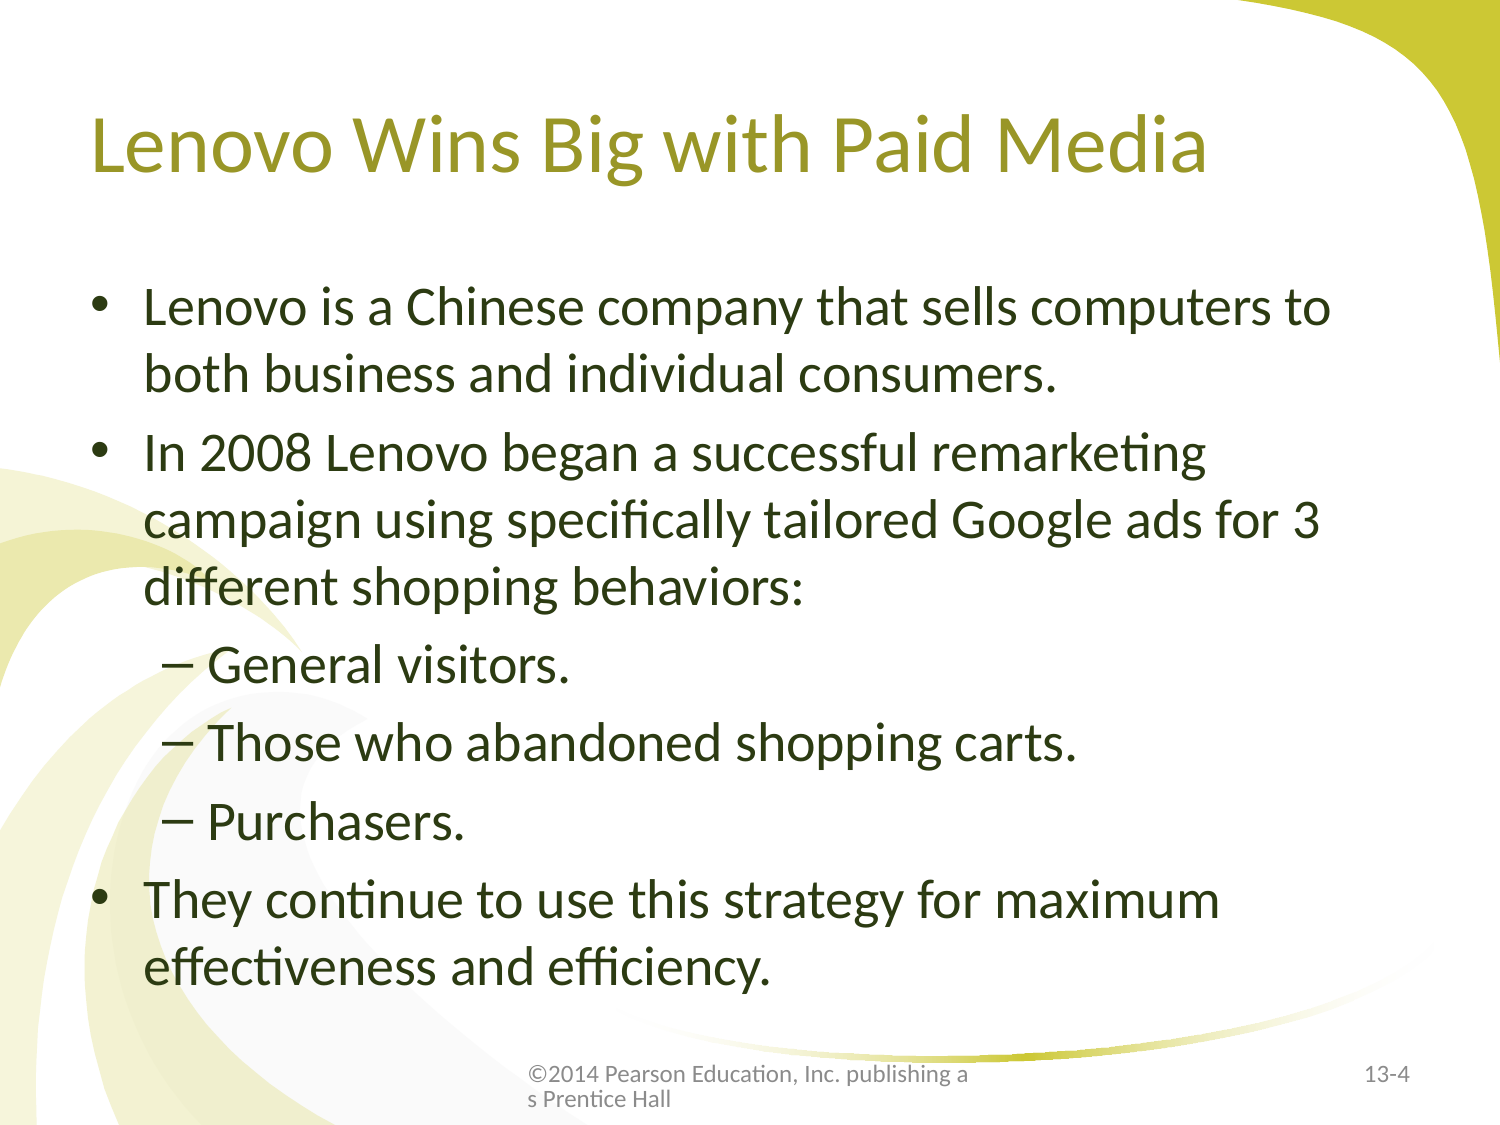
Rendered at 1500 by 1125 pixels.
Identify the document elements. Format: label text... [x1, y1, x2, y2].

footer ©2014 Pearson Education, Inc. publishing as Prentice Hall [512, 1042, 988, 1103]
list Lenovo is a Chinese company that sells computers to both business and individual consumers. In 2008 Lenovo began a successful remarketing campaign using specifically tailored Google ads for 3 different shopping behaviors: General visitors. Those who abandoned shopping carts. Purchasers. They continue to use this strategy for maximum effectiveness and efficiency. [75, 262, 1425, 1005]
slide_number 13-4 [1074, 1042, 1425, 1103]
title Lenovo Wins Big with Paid Media [75, 45, 1425, 233]
